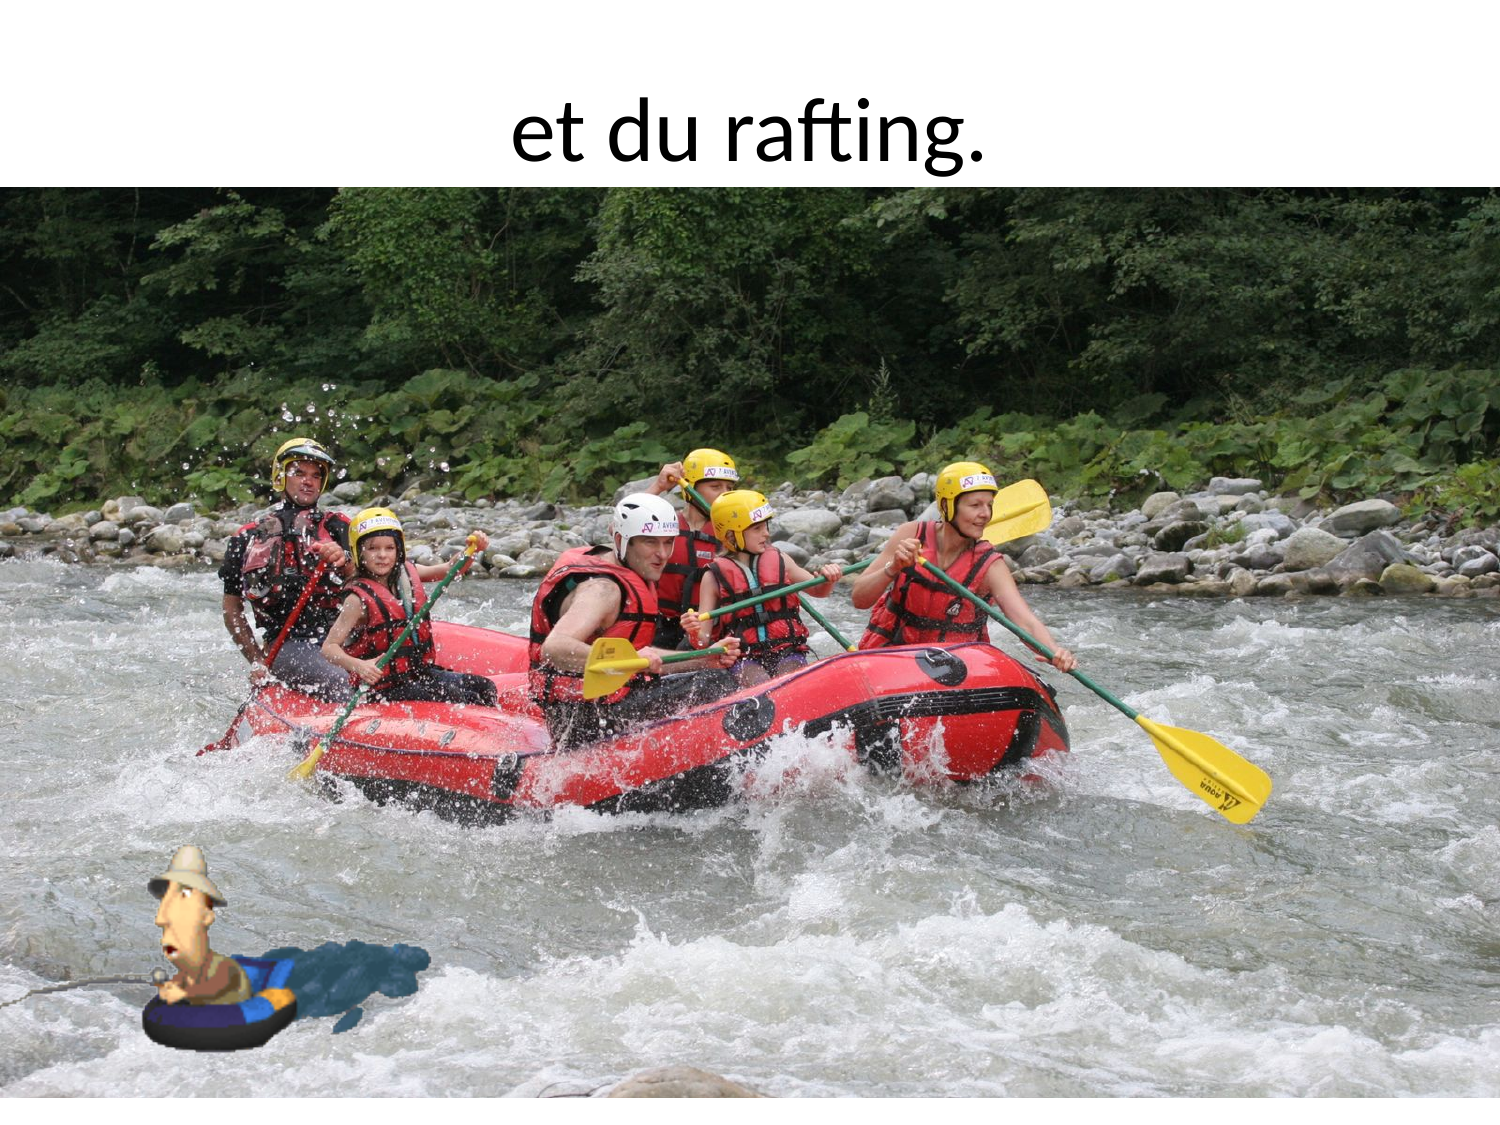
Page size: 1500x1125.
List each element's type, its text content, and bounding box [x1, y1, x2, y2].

picture [0, 187, 1500, 1098]
title et du rafting. [112, 62, 1388, 185]
